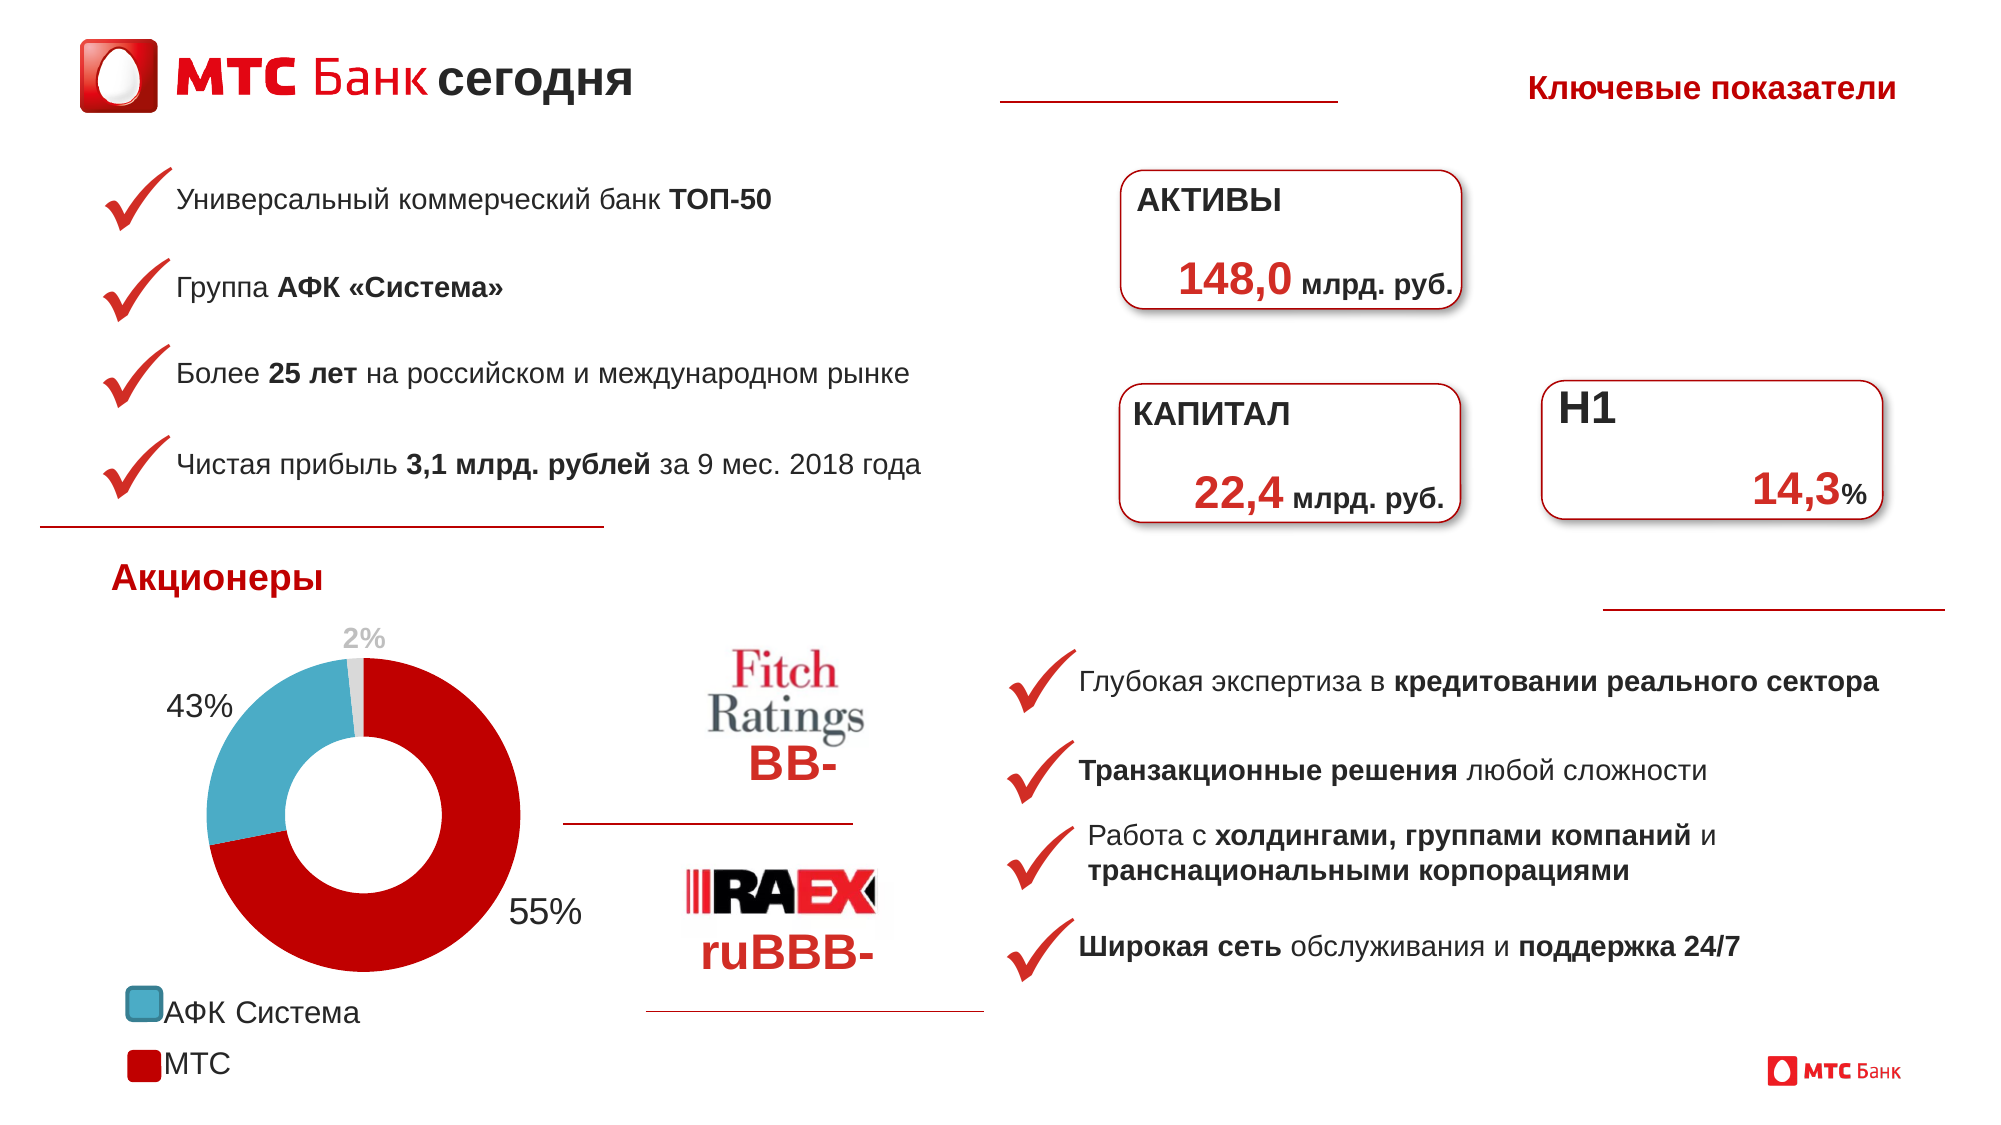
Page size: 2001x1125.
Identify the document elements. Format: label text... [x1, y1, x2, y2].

text_box [984, 943, 1080, 999]
text_box 22,4 млрд. руб. [1165, 454, 1460, 525]
text_box [1117, 381, 1463, 525]
text_box [984, 766, 1080, 822]
text_box Широкая сеть обслуживания и поддержка 24/7 [1063, 920, 2000, 970]
text_box 148,0 млрд. руб. [1144, 241, 1469, 312]
picture [80, 39, 428, 113]
text_box Глубокая экспертиза в кредитовании реального сектора [1064, 655, 2000, 705]
text_box 14,3% [1587, 451, 1882, 522]
chart [102, 573, 612, 1102]
text_box [80, 461, 175, 516]
text_box Н1 [1523, 370, 1652, 441]
picture [1767, 1046, 1901, 1095]
picture [699, 635, 869, 751]
text_box ruBBB- [685, 948, 890, 987]
text_box КАПИТАЛ [1102, 384, 1322, 440]
text_box Акционеры [53, 544, 382, 600]
text_box Транзакционные решения любой сложности [1063, 743, 2000, 794]
text_box [1118, 168, 1464, 311]
text_box [80, 370, 175, 425]
text_box Группа АФК «Система» [161, 260, 1126, 311]
text_box Ключевые показатели [1388, 52, 1900, 108]
text_box BB- [733, 758, 853, 798]
text_box [984, 852, 1080, 908]
text_box [82, 192, 178, 248]
text_box Более 25 лет на российском и международном рынке [161, 346, 1205, 397]
text_box [987, 675, 1082, 731]
text_box Универсальный коммерческий банк ТОП-50 [161, 172, 1120, 223]
picture [673, 848, 894, 940]
text_box Чистая прибыль 3,1 млрд. рублей за 9 мес. 2018 года [161, 437, 1116, 488]
text_box сегодня [420, 36, 817, 120]
text_box [80, 283, 175, 339]
text_box [1539, 378, 1885, 522]
text_box Работа с холдингами, группами компаний и транснациональными корпорациями [1072, 808, 2000, 894]
text_box АКТИВЫ [1120, 171, 1298, 226]
